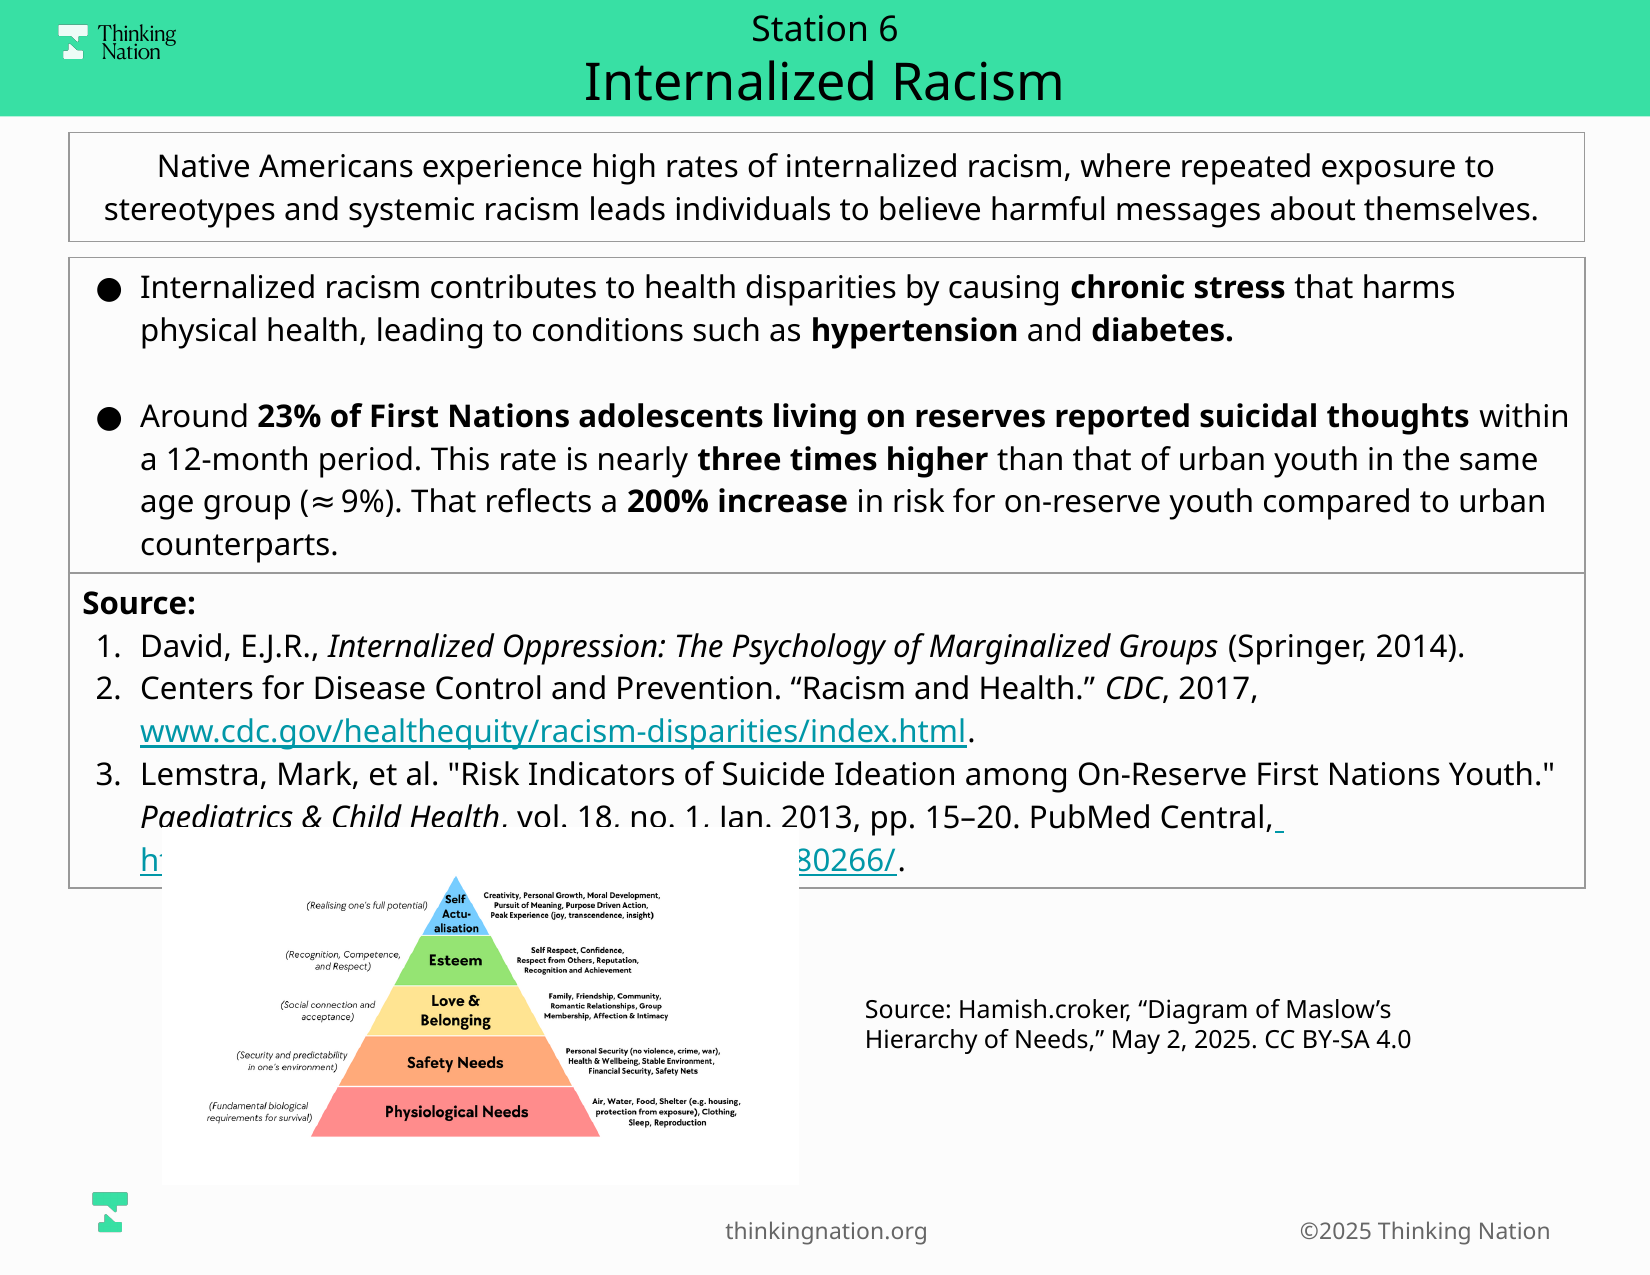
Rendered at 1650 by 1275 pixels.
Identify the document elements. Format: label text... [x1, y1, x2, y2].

table_header Internalized racism contributes to health disparities by causing chronic stress that harms physical health, leading to conditions such as hypertension and diabetes. Around 23% of First Nations adolescents living on reserves reported suicidal thoughts within a 12‑month period. This rate is nearly three times higher than that of urban youth in the same age group (≈ 9%). That reflects a 200% increase in risk for on-reserve youth compared to urban counterparts. [70, 258, 1584, 572]
text_box Source: Hamish.croker, “Diagram of Maslow’s Hierarchy of Needs,” May 2, 2025. CC BY-SA 4.0 [849, 978, 1478, 1063]
picture [45, 13, 180, 70]
text_box Station 6 Internalized Racism [0, 0, 1650, 117]
text_box thinkingnation.org [631, 1200, 1023, 1240]
table_cell Source: David, E.J.R., Internalized Oppression: The Psychology of Marginalized Groups (Springer, 2014). Centers for Disease Control and Prevention. “Racism and Health.” CDC, 2017, www.cdc.gov/healthequity/racism-disparities/index.html. Lemstra, Mark, et al. "Risk Indicators of Suicide Ideation among On-Reserve First Nations Youth." Paediatrics & Child Health, vol. 18, no. 1, Jan. 2013, pp. 15–20. PubMed Central, https://pmc.ncbi.nlm.nih.gov/articles/PMC3680266/. [70, 574, 1584, 887]
table_header Native Americans experience high rates of internalized racism, where repeated exposure to stereotypes and systemic racism leads individuals to believe harmful messages about themselves. [70, 133, 1584, 241]
picture [162, 826, 799, 1186]
picture [82, 1184, 138, 1240]
text_box ©2025 Thinking Nation [1176, 1200, 1568, 1240]
